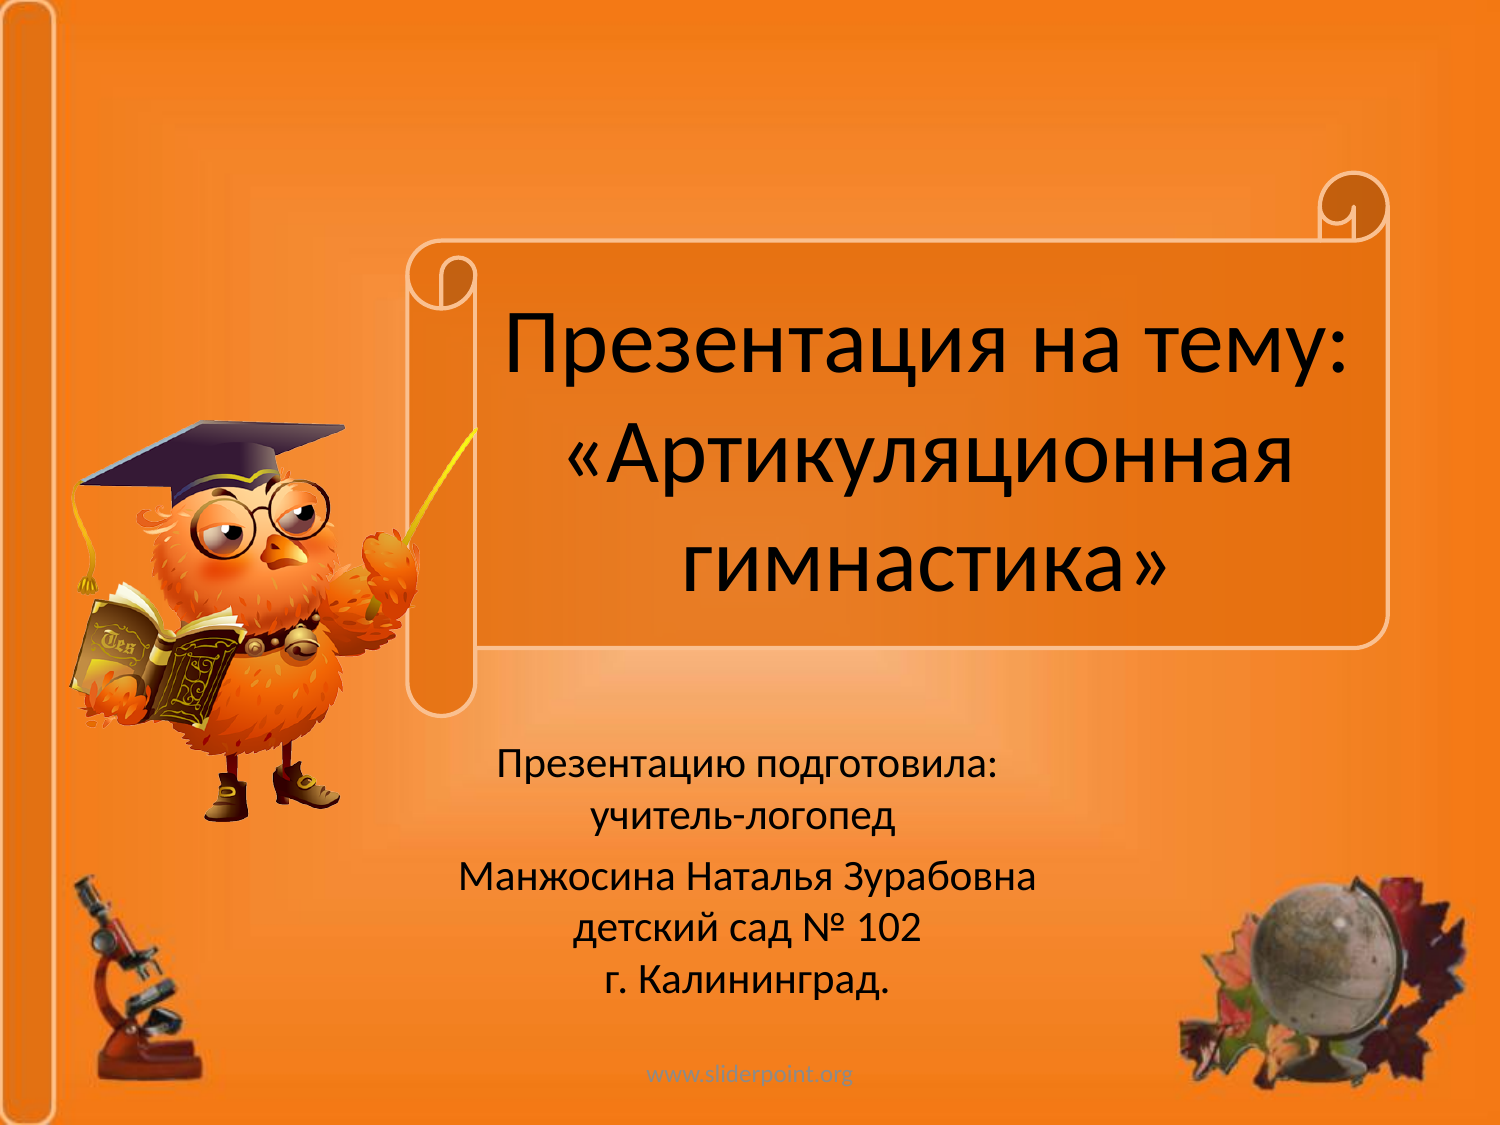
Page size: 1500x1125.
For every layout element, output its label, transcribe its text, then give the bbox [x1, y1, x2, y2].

title Презентация на тему: «Артикуляционная гимнастика» [468, 257, 1388, 633]
subtitle Презентацию подготовила: учитель-логопед Манжосина Наталья Зурабовна детский сад № 102 г. Калининград. [222, 726, 1273, 1014]
picture [0, 0, 1500, 1125]
footer www.sliderpoint.org [512, 1042, 988, 1103]
